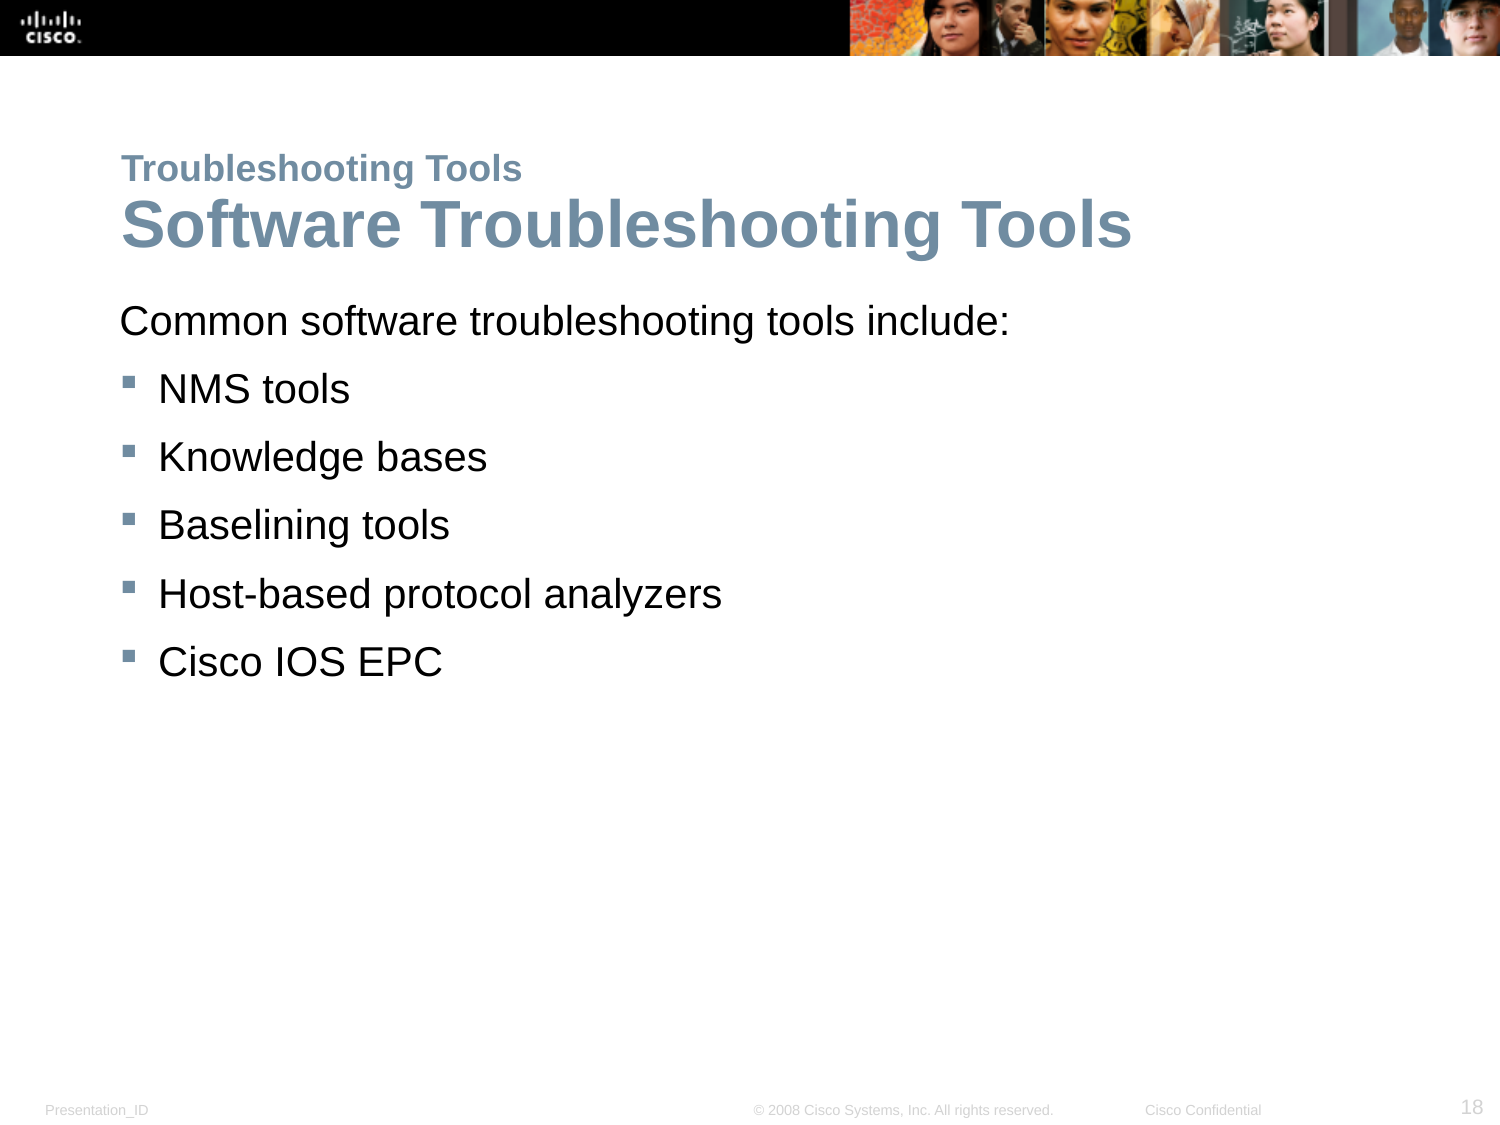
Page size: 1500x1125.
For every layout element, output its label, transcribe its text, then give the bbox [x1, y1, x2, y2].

picture [0, 0, 1500, 56]
title Troubleshooting Tools Software Troubleshooting Tools [107, 130, 1444, 269]
list Common software troubleshooting tools include: NMS tools Knowledge bases Baselining tools Host-based protocol analyzers Cisco IOS EPC [105, 290, 1409, 877]
